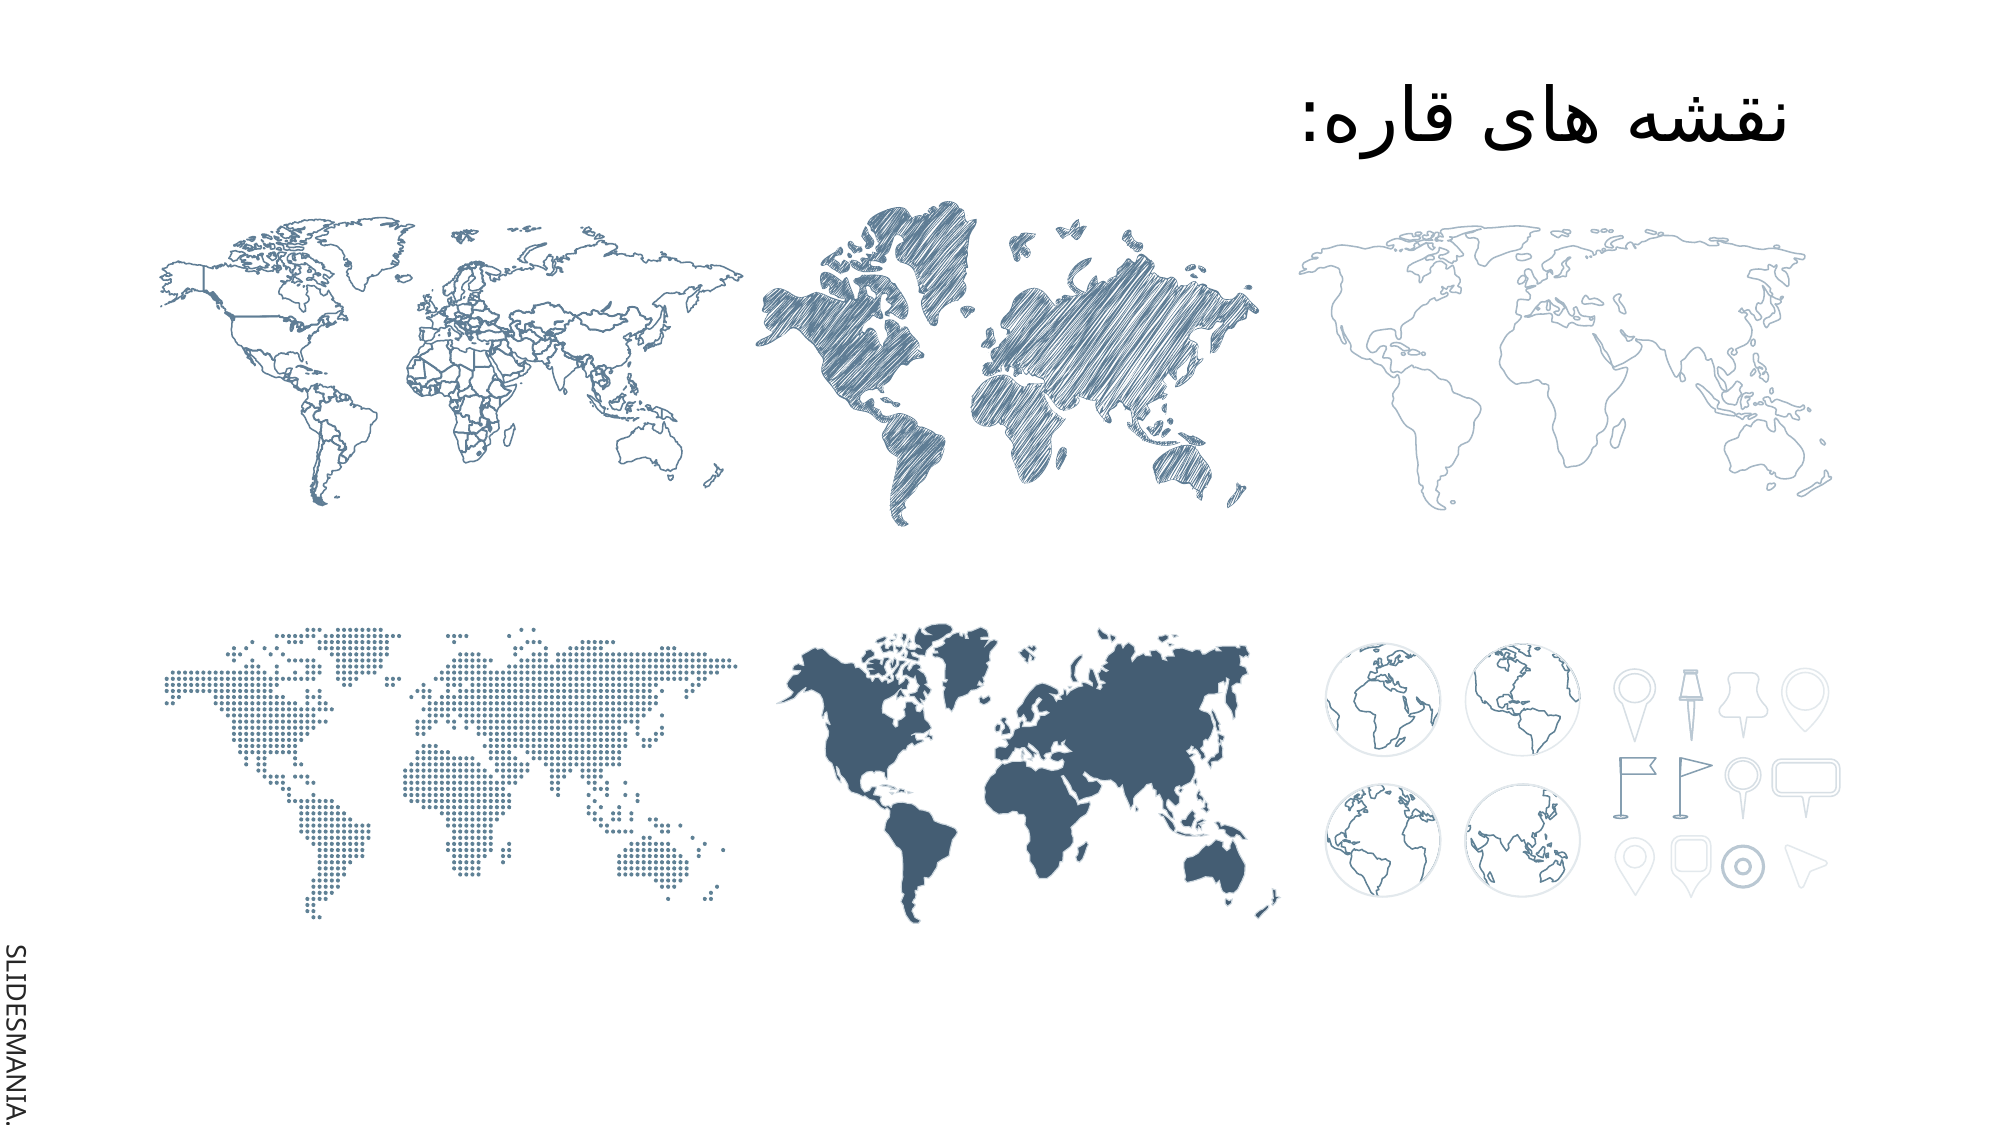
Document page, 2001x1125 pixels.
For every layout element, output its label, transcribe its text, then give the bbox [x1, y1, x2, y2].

text_box [1719, 672, 1768, 738]
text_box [775, 622, 1282, 925]
text_box [1785, 845, 1828, 888]
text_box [159, 217, 744, 506]
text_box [1321, 783, 1445, 898]
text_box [1671, 835, 1712, 898]
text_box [1771, 758, 1841, 818]
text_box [1298, 225, 1832, 510]
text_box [1460, 783, 1585, 898]
text_box [1615, 837, 1655, 896]
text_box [1722, 845, 1764, 888]
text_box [1613, 668, 1656, 742]
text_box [164, 627, 739, 920]
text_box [1679, 670, 1703, 741]
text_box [1672, 757, 1713, 819]
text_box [1724, 757, 1762, 819]
text_box نقشه های قاره: [806, 58, 1807, 164]
text_box [1781, 668, 1829, 732]
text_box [1318, 642, 1448, 757]
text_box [754, 200, 1261, 527]
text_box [1613, 757, 1657, 819]
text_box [1459, 643, 1586, 757]
